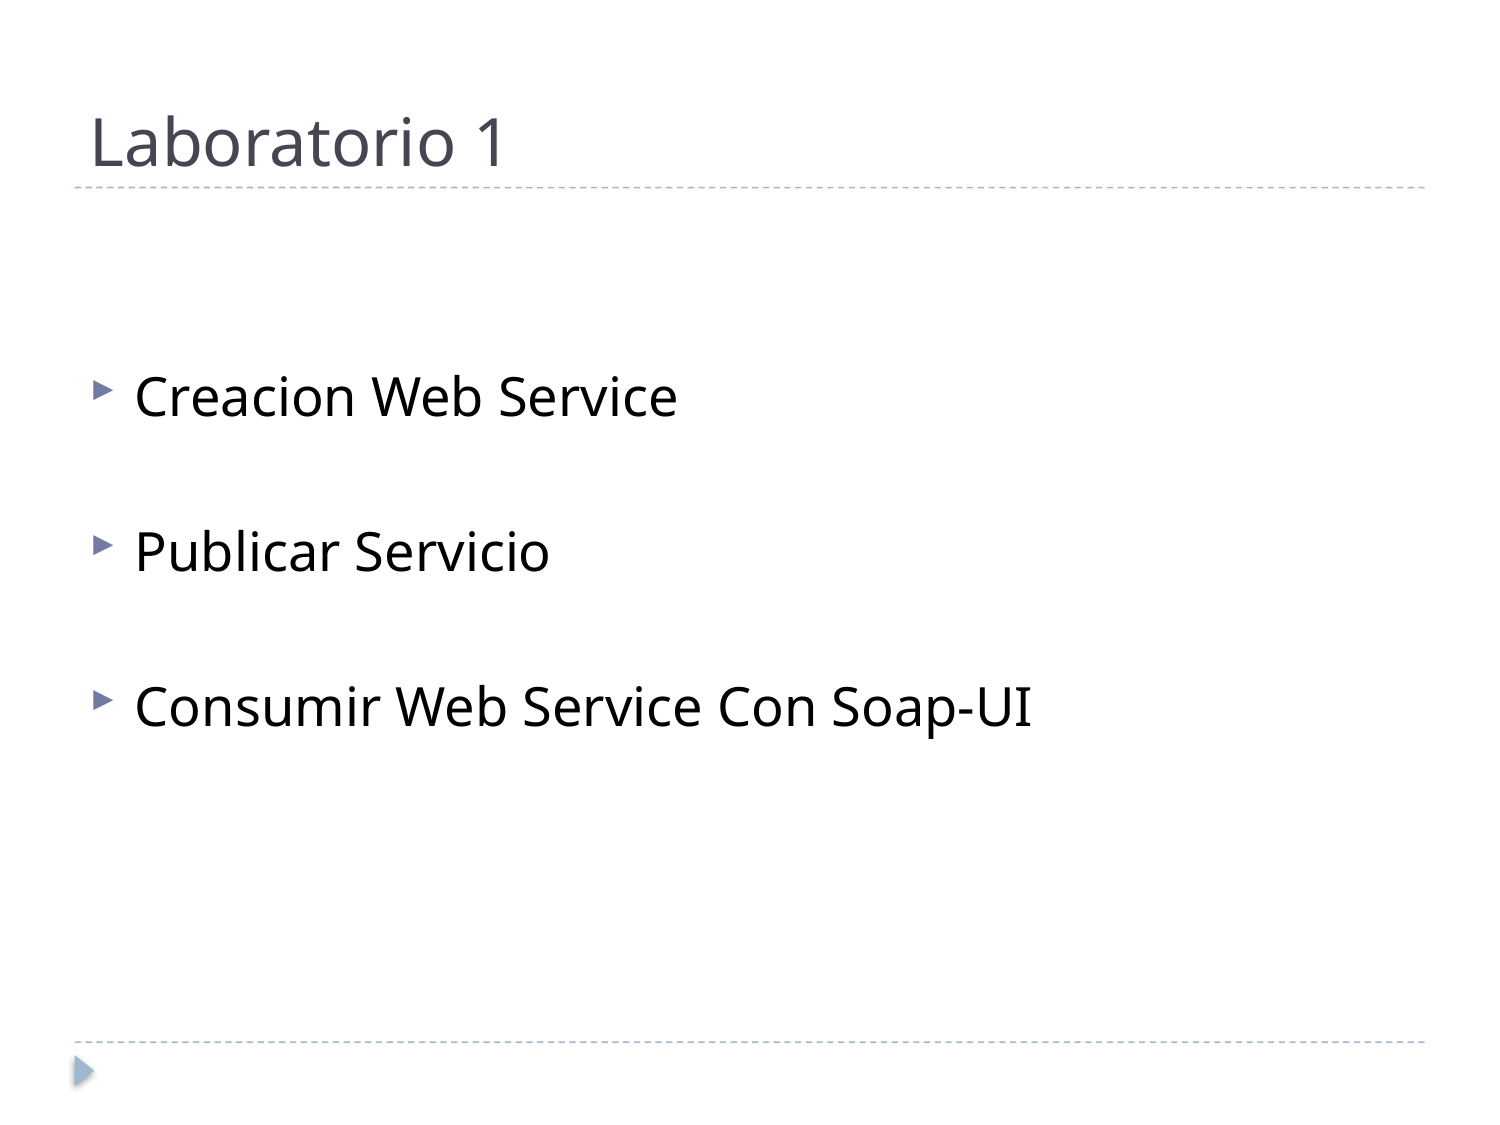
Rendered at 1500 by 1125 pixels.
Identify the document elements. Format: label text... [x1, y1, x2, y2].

list Creacion Web Service Publicar Servicio Consumir Web Service Con Soap-UI [75, 200, 1425, 1010]
title Laboratorio 1 [75, 24, 1425, 188]
